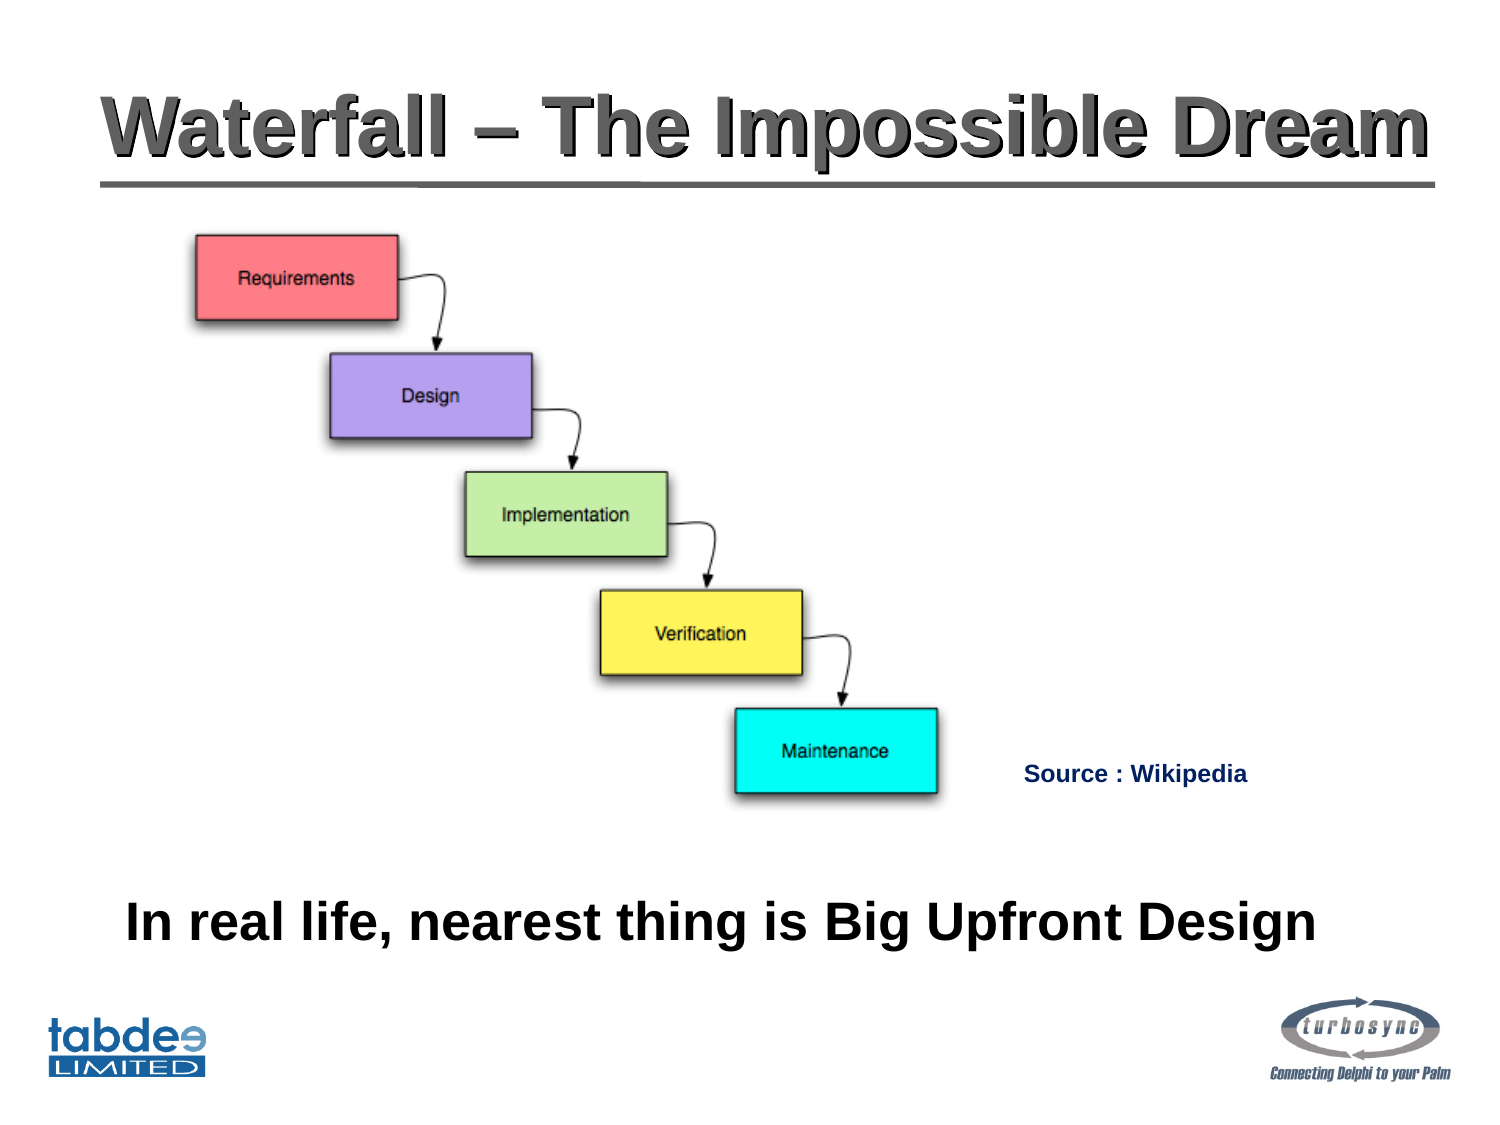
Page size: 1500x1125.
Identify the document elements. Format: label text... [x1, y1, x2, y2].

text_box In real life, nearest thing is Big Upfront Design [110, 878, 1335, 959]
text_box Source : Wikipedia [1008, 750, 1263, 795]
picture [29, 999, 230, 1092]
title Waterfall – The Impossible Dream [100, 85, 1437, 173]
picture [163, 210, 969, 830]
picture [1257, 987, 1459, 1094]
